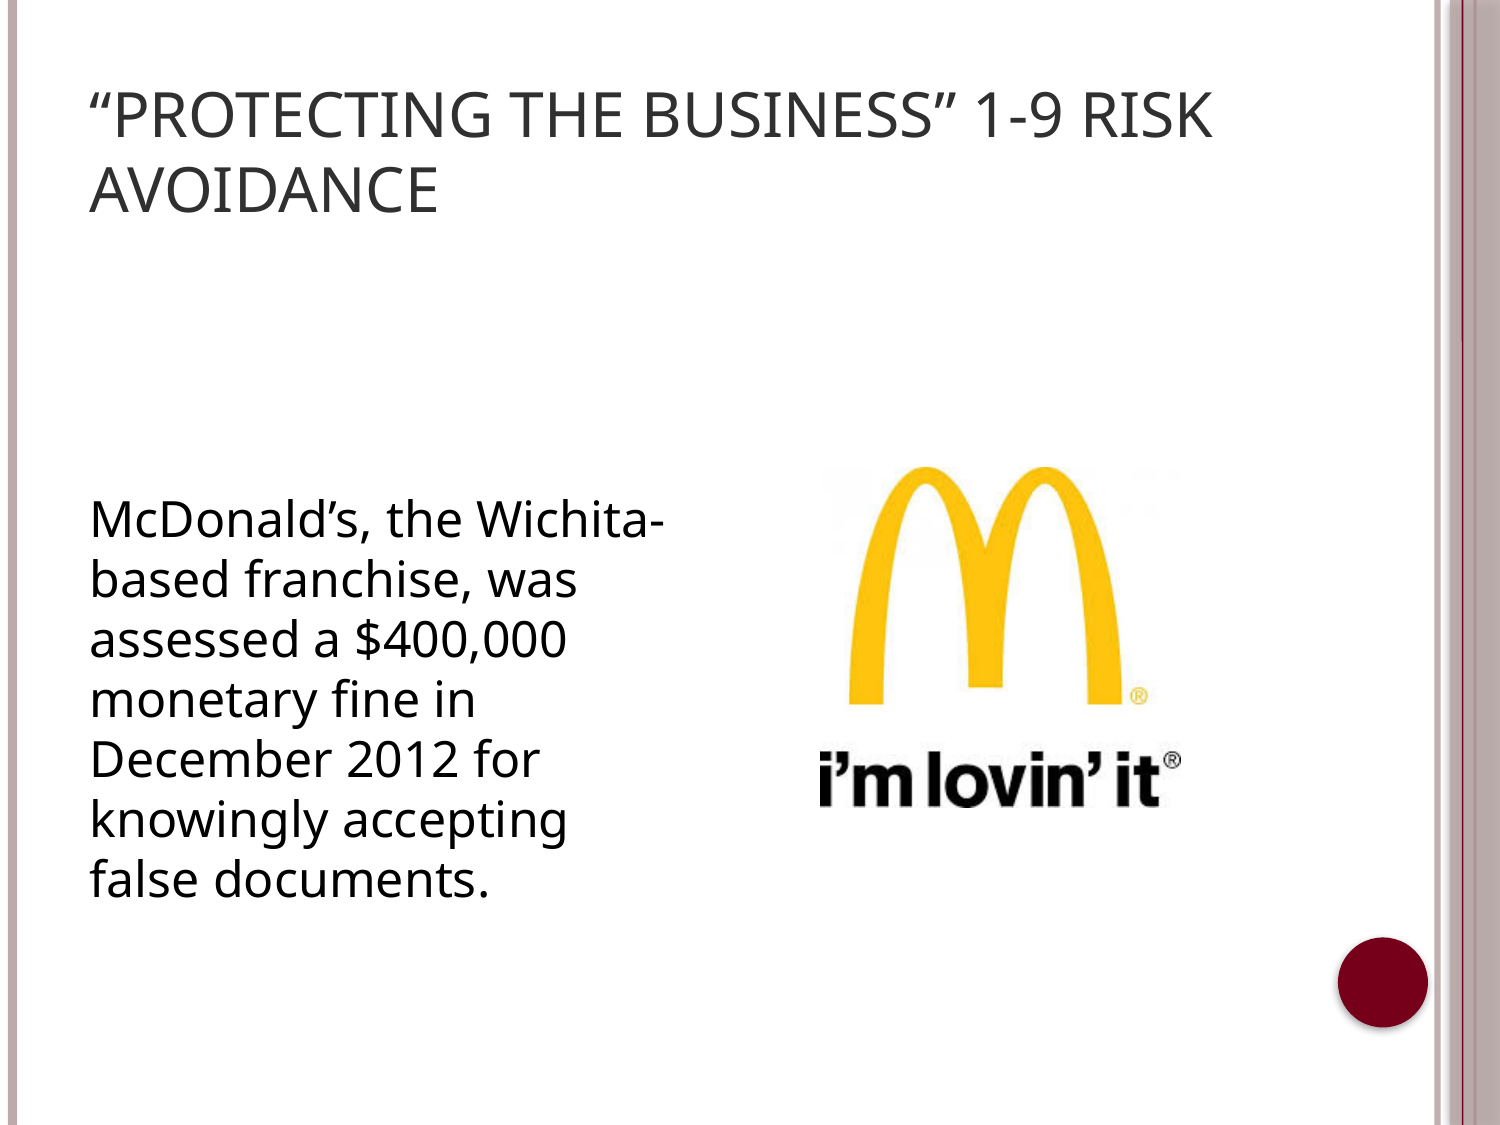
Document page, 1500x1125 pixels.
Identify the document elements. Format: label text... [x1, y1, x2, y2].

title “Protecting The Business” 1-9 Risk Avoidance [75, 45, 1300, 233]
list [819, 466, 1182, 809]
list McDonald’s, the Wichita-based franchise, was assessed a $400,000 monetary fine in December 2012 for knowingly accepting false documents. [75, 262, 688, 1013]
